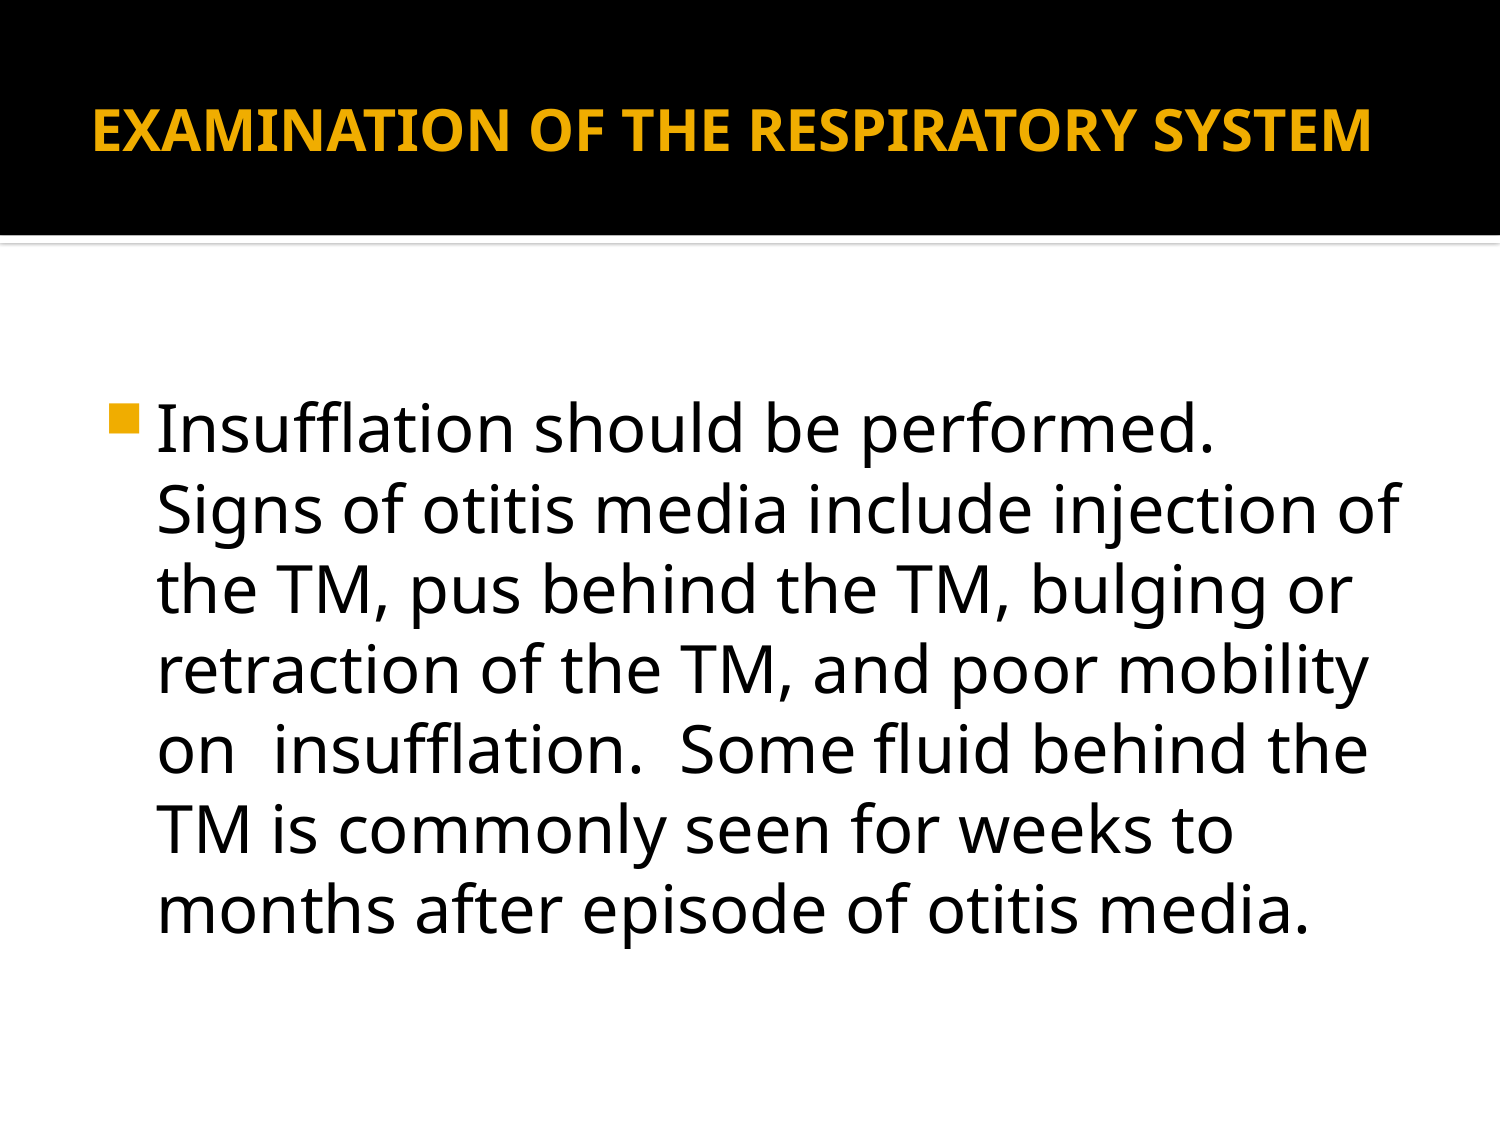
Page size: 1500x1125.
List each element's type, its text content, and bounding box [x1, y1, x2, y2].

title EXAMINATION OF THE RESPIRATORY SYSTEM [75, 25, 1425, 231]
list Insufflation should be performed. Signs of otitis media include injection of the TM, pus behind the TM, bulging or retraction of the TM, and poor mobility on insufflation. Some fluid behind the TM is commonly seen for weeks to months after episode of otitis media. [75, 291, 1425, 1050]
